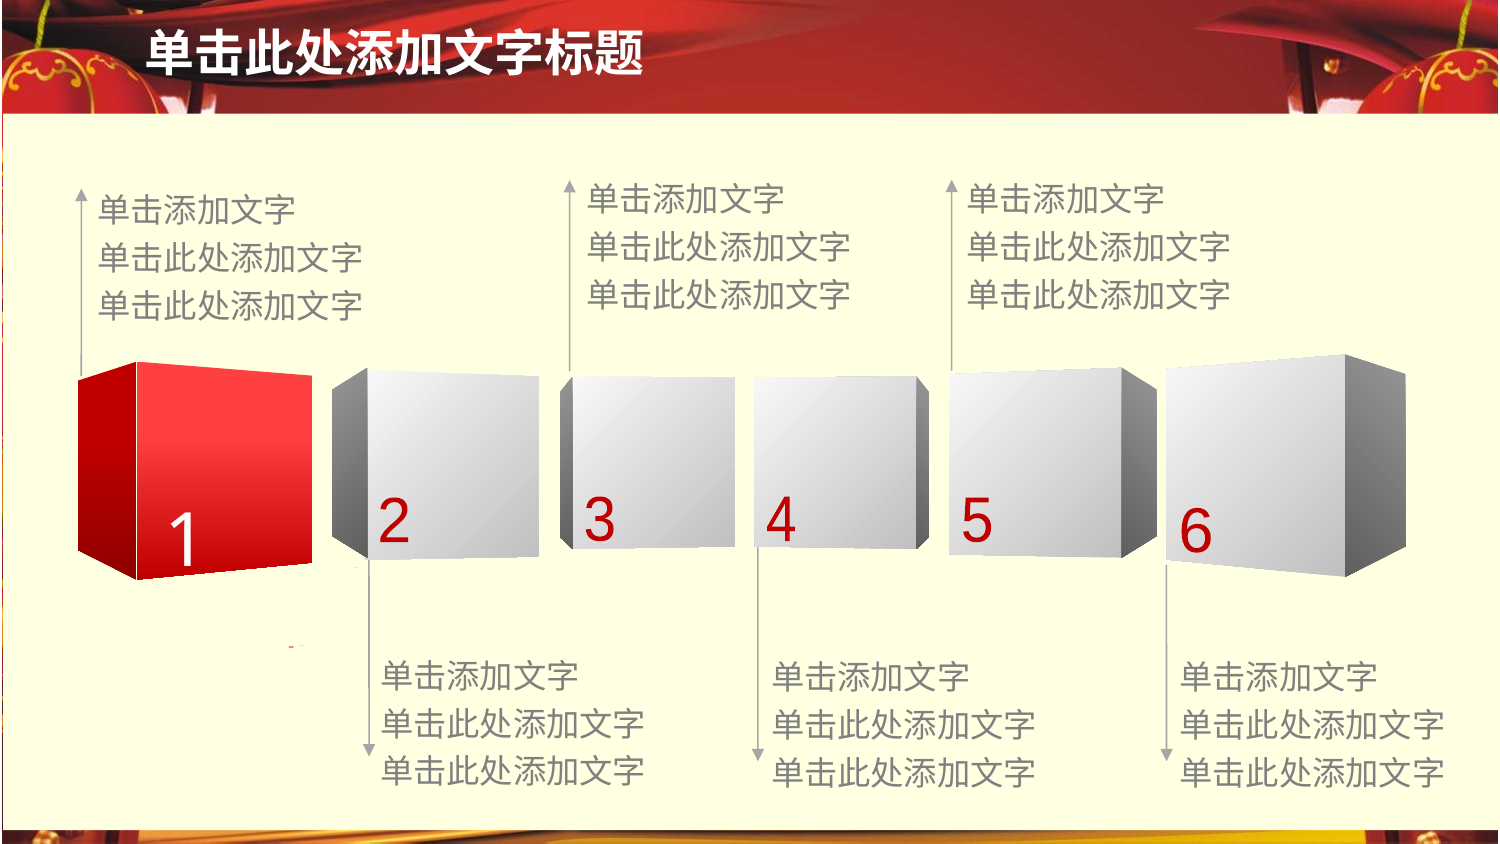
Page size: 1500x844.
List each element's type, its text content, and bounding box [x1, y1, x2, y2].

text_box [362, 560, 376, 757]
text_box 单击添加文字 单击此处添加文字 单击此处添加文字 [951, 163, 1256, 322]
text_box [949, 367, 1157, 558]
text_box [754, 376, 929, 549]
text_box [563, 180, 576, 371]
text_box 单击添加文字 单击此处添加文字 单击此处添加文字 [756, 640, 1061, 800]
text_box 单击添加文字 单击此处添加文字 单击此处添加文字 [365, 639, 670, 798]
text_box [751, 549, 765, 762]
text_box 单击添加文字 单击此处添加文字 单击此处添加文字 [571, 163, 876, 322]
text_box [75, 188, 88, 361]
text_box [1166, 354, 1406, 577]
text_box 单击添加文字 单击此处添加文字 单击此处添加文字 [1164, 640, 1469, 800]
text_box [1160, 577, 1173, 762]
picture [2, 0, 1498, 844]
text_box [332, 367, 539, 560]
text_box 单击添加文字 单击此处添加文字 单击此处添加文字 [82, 173, 381, 333]
text_box [945, 179, 958, 367]
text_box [77, 361, 312, 580]
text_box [560, 376, 735, 549]
